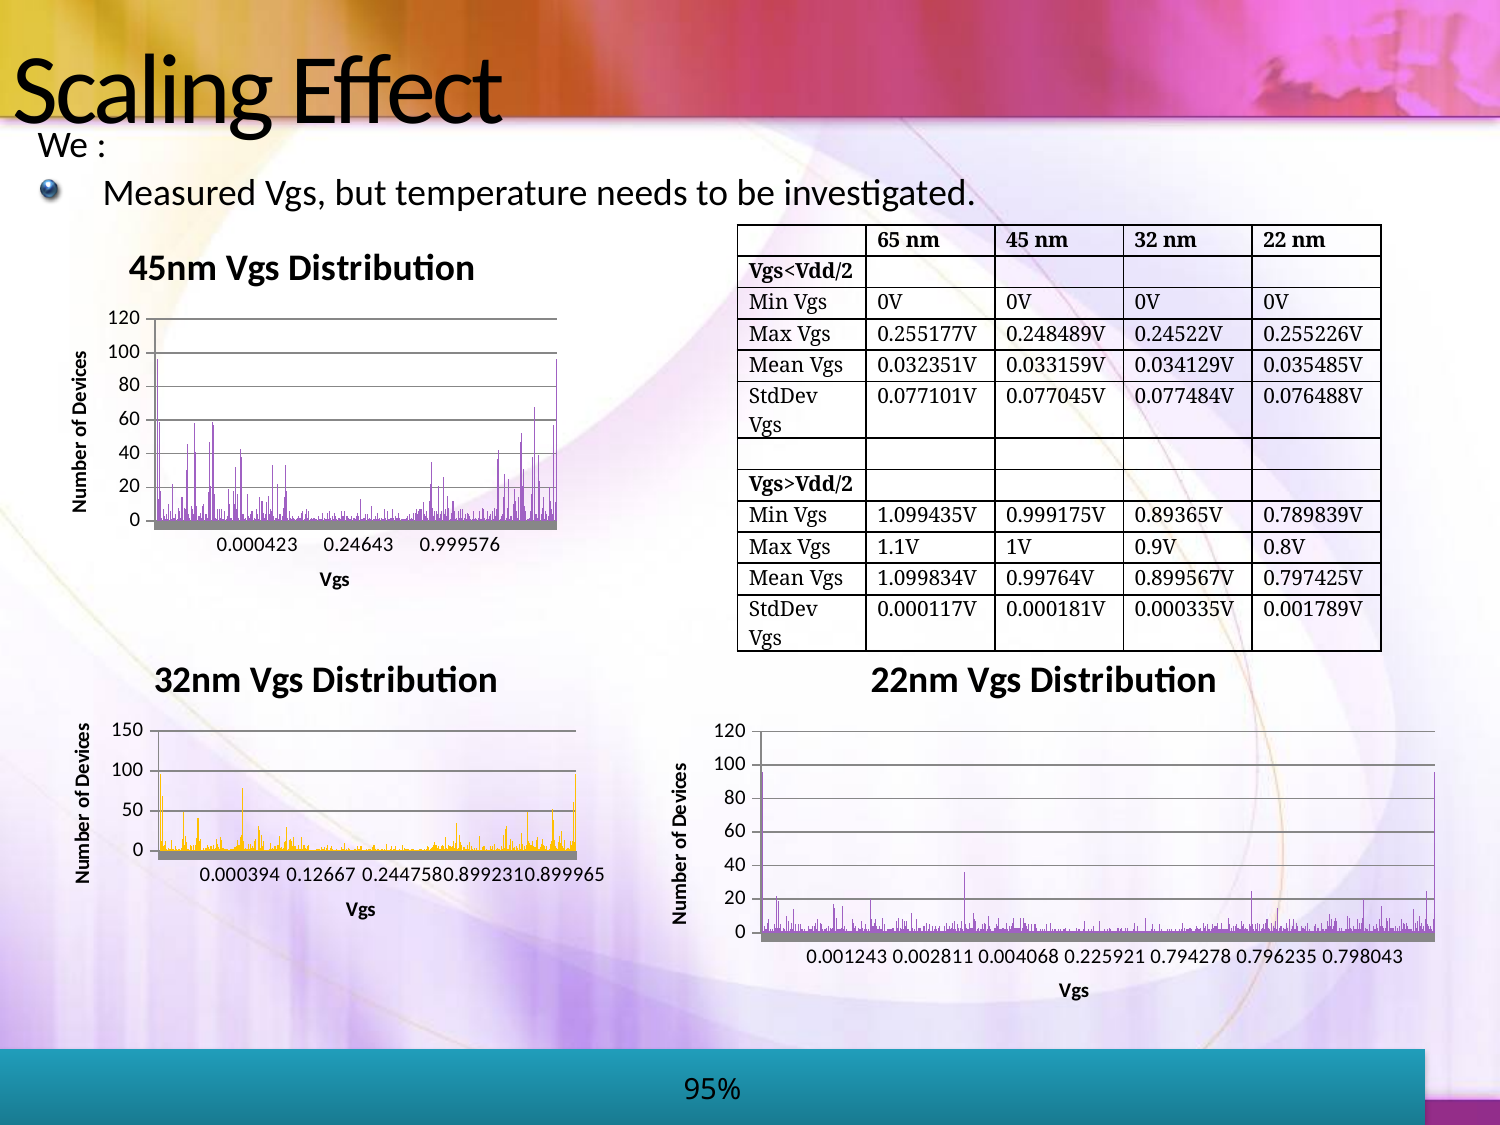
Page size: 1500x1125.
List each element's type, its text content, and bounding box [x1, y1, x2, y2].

table_cell [1253, 470, 1380, 500]
table_cell [996, 470, 1123, 500]
table_cell 0.89365V [1124, 502, 1251, 531]
table_cell 0.000181V [996, 596, 1123, 635]
table_cell Mean Vgs [738, 564, 865, 594]
table_cell Max Vgs [738, 533, 865, 562]
table_cell 0.248489V [996, 320, 1123, 349]
table_cell [1253, 257, 1380, 287]
table_cell 0.899567V [1124, 564, 1251, 594]
table_cell [1124, 257, 1251, 287]
table_cell 0V [867, 288, 994, 318]
list We : Measured Vgs, but temperature needs to be investigated. [37, 125, 1475, 188]
title Scaling Effect [12, 37, 1388, 147]
table_cell Vgs>Vdd/2 [738, 470, 865, 500]
table_cell 1.099435V [867, 502, 994, 531]
table_cell 0.255177V [867, 320, 994, 349]
table_cell [996, 257, 1123, 287]
table_cell 0.789839V [1253, 502, 1380, 531]
table_cell [1124, 470, 1251, 500]
table_cell 0.000117V [867, 596, 994, 635]
table_cell 0.999175V [996, 502, 1123, 531]
table_cell [996, 439, 1123, 469]
chart [637, 637, 1451, 1034]
table_cell 0.077045V [996, 382, 1123, 437]
table_header 65 nm [867, 226, 994, 255]
table_cell 0.034129V [1124, 351, 1251, 381]
table_cell [1124, 439, 1251, 469]
table_cell 0.797425V [1253, 564, 1380, 594]
table_header 22 nm [1253, 226, 1380, 255]
table_cell 0.9V [1124, 533, 1251, 562]
table_cell 0.033159V [996, 351, 1123, 381]
table_cell Min Vgs [738, 502, 865, 531]
table_cell 0.076488V [1253, 382, 1380, 437]
table_cell [867, 470, 994, 500]
table_cell 0.99764V [996, 564, 1123, 594]
table_header 45 nm [996, 226, 1123, 255]
table_header 32 nm [1124, 226, 1251, 255]
table_cell [1253, 439, 1380, 469]
table_cell 0.035485V [1253, 351, 1380, 381]
table_cell StdDev Vgs [738, 382, 865, 437]
table_cell 0V [996, 288, 1123, 318]
table_cell Max Vgs [738, 320, 865, 349]
table_cell 1.1V [867, 533, 994, 562]
table_cell 0V [1253, 288, 1380, 318]
table_cell [867, 439, 994, 469]
table_cell 0V [1124, 288, 1251, 318]
table_cell [738, 439, 865, 469]
table_cell Mean Vgs [738, 351, 865, 381]
table_cell 0.001789V [1253, 596, 1380, 635]
table_cell 0.24522V [1124, 320, 1251, 349]
picture [0, 0, 1500, 1125]
table_cell 0.077484V [1124, 382, 1251, 437]
chart [49, 637, 606, 1029]
table_cell Vgs<Vdd/2 [738, 257, 865, 287]
table_cell 0.255226V [1253, 320, 1380, 349]
table_cell 0.8V [1253, 533, 1380, 562]
table_cell StdDev Vgs [738, 596, 865, 635]
table_cell 0.000335V [1124, 596, 1251, 635]
text_box 95% [0, 1049, 1425, 1125]
table_cell 0.032351V [867, 351, 994, 381]
table_cell [867, 257, 994, 287]
table_cell 1.099834V [867, 564, 994, 594]
table_cell Min Vgs [738, 288, 865, 318]
chart [37, 224, 568, 622]
table_cell 1V [996, 533, 1123, 562]
table_cell 0.077101V [867, 382, 994, 437]
table_header [738, 226, 865, 255]
